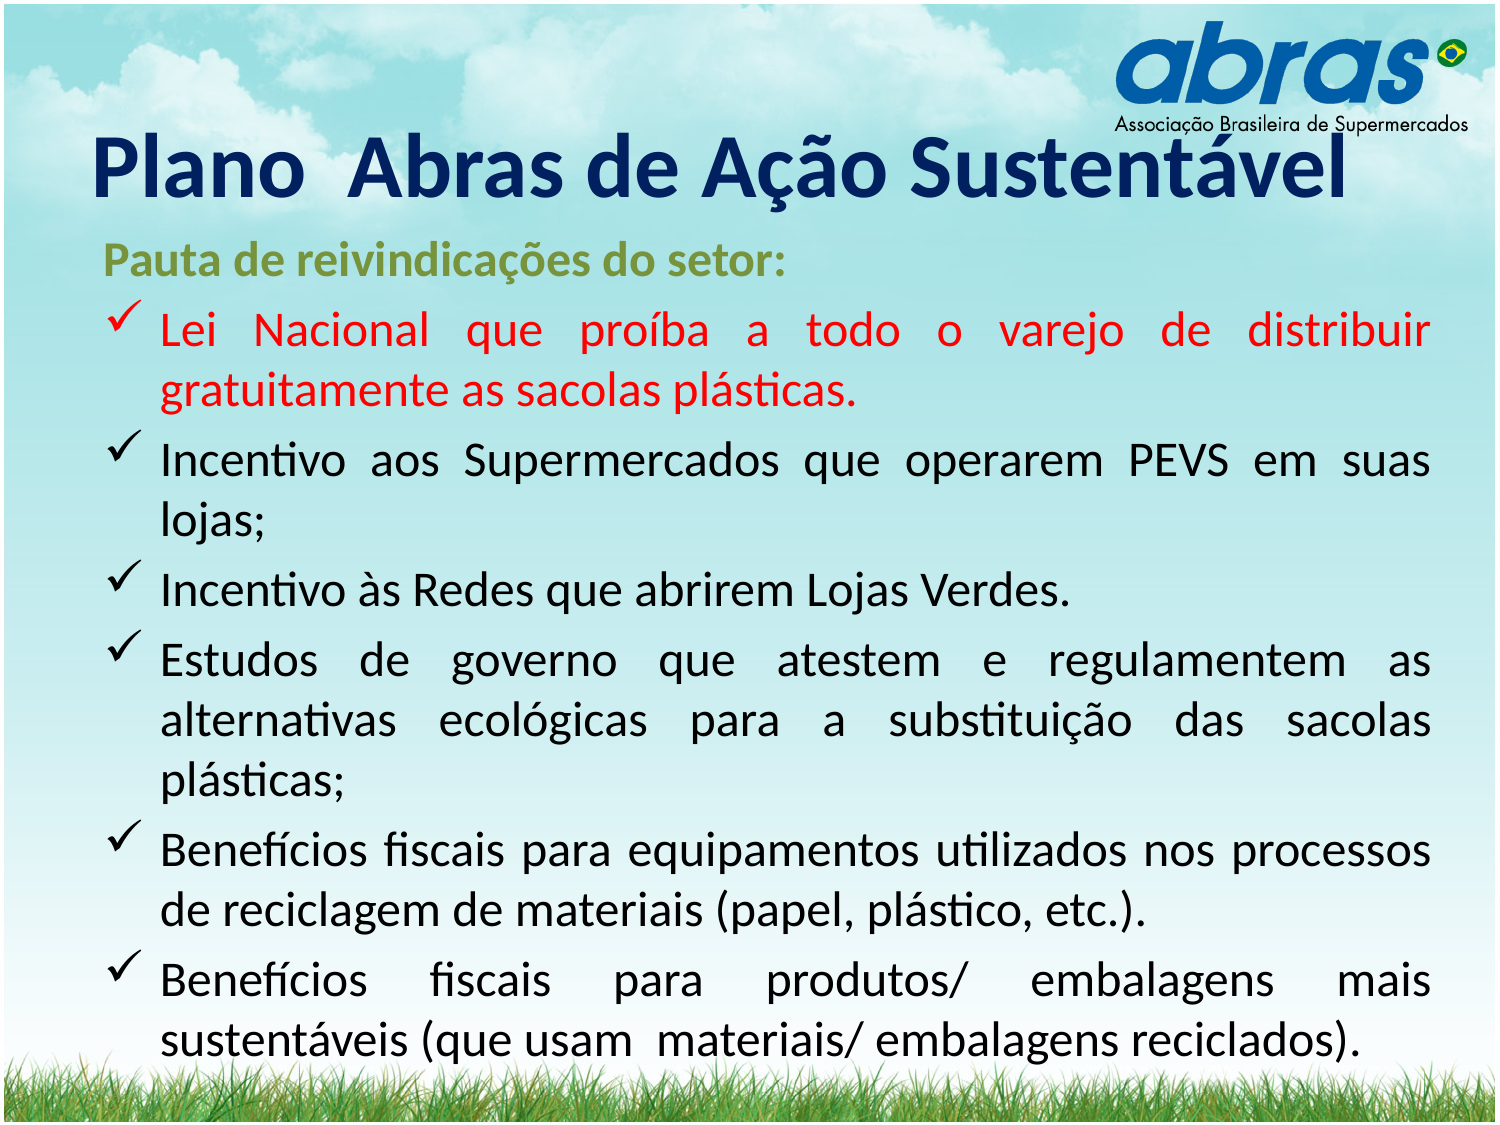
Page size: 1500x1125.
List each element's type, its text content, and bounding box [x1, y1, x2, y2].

title Plano Abras de Ação Sustentável [76, 89, 1424, 232]
picture [0, 0, 1500, 1125]
list Pauta de reivindicações do setor: Lei Nacional que proíba a todo o varejo de distribuir gratuitamente as sacolas plásticas. Incentivo aos Supermercados que operarem PEVS em suas lojas; Incentivo às Redes que abrirem Lojas Verdes. Estudos de governo que atestem e regulamentem as alternativas ecológicas para a substituição das sacolas plásticas; Benefícios fiscais para equipamentos utilizados nos processos de reciclagem de materiais (papel, plástico, etc.). Benefícios fiscais para produtos/ embalagens mais sustentáveis (que usam materiais/ embalagens reciclados). [88, 148, 1448, 1095]
